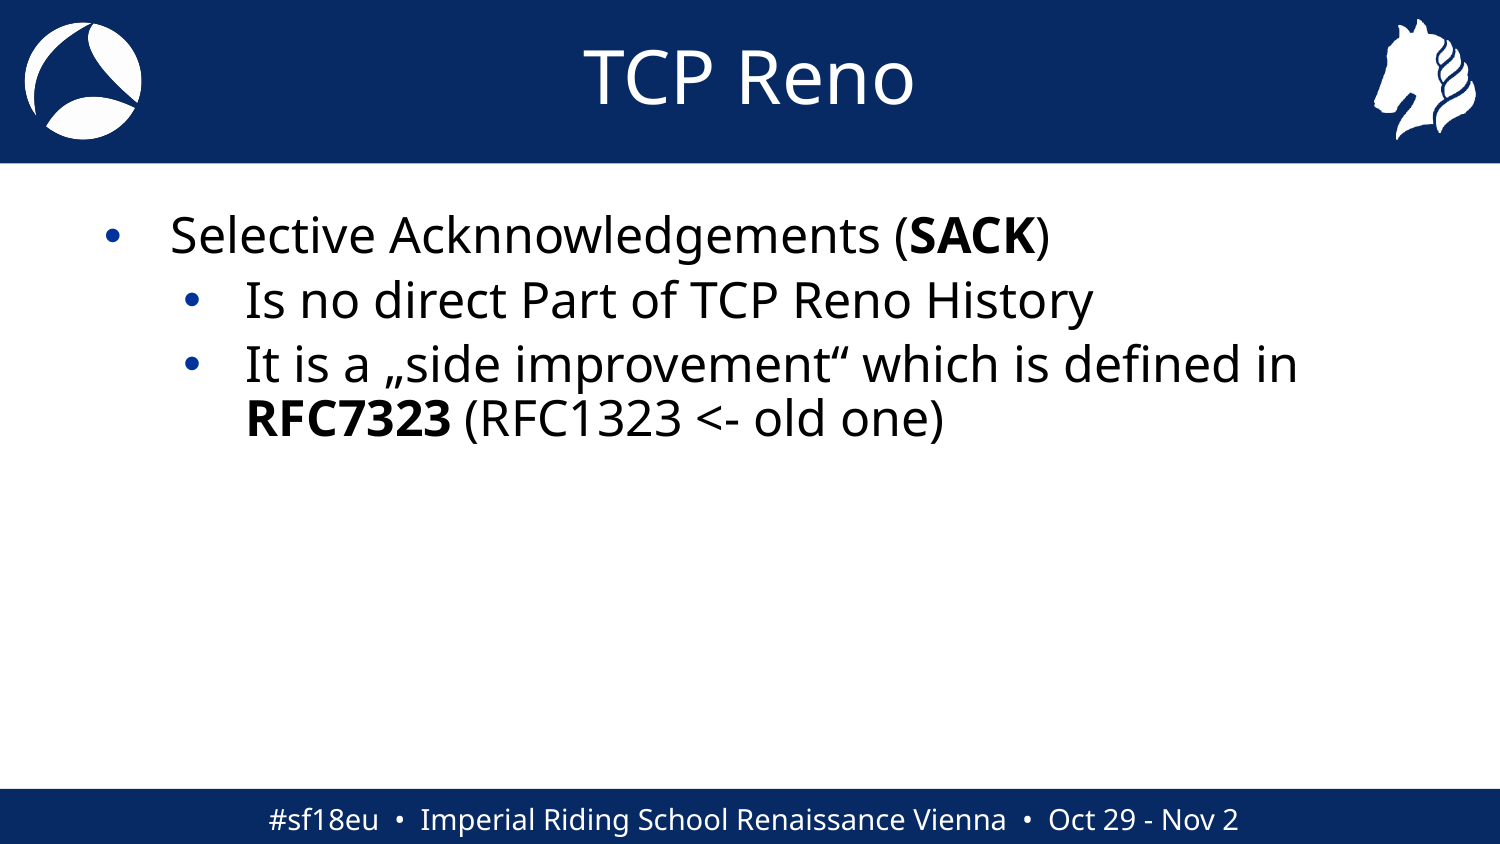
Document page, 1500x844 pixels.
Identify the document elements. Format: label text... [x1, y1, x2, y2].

picture [1361, 8, 1489, 151]
list Selective Acknnowledgements (SACK) Is no direct Part of TCP Reno History It is a „side improvement“ which is defined in RFC7323 (RFC1323 <- old one) [80, 195, 1428, 754]
picture [24, 22, 142, 140]
title TCP Reno [188, 0, 1312, 161]
